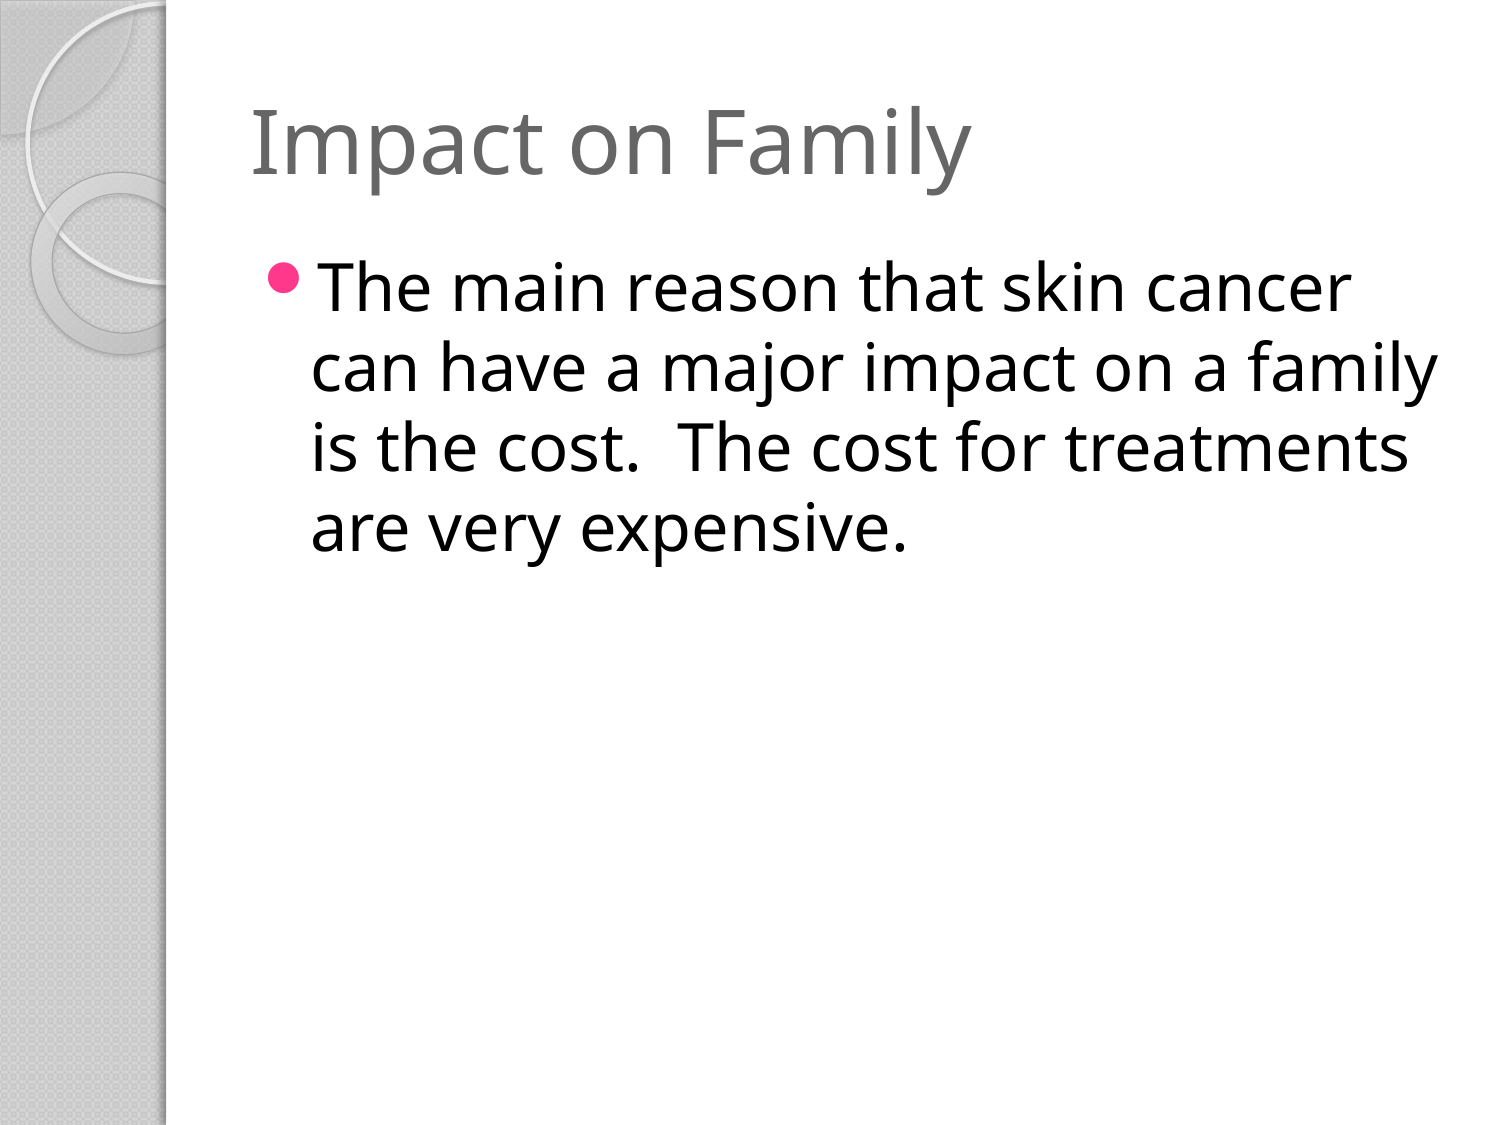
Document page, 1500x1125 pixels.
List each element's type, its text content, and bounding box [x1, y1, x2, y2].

list The main reason that skin cancer can have a major impact on a family is the cost. The cost for treatments are very expensive. [235, 237, 1466, 1025]
title Impact on Family [235, 45, 1466, 233]
